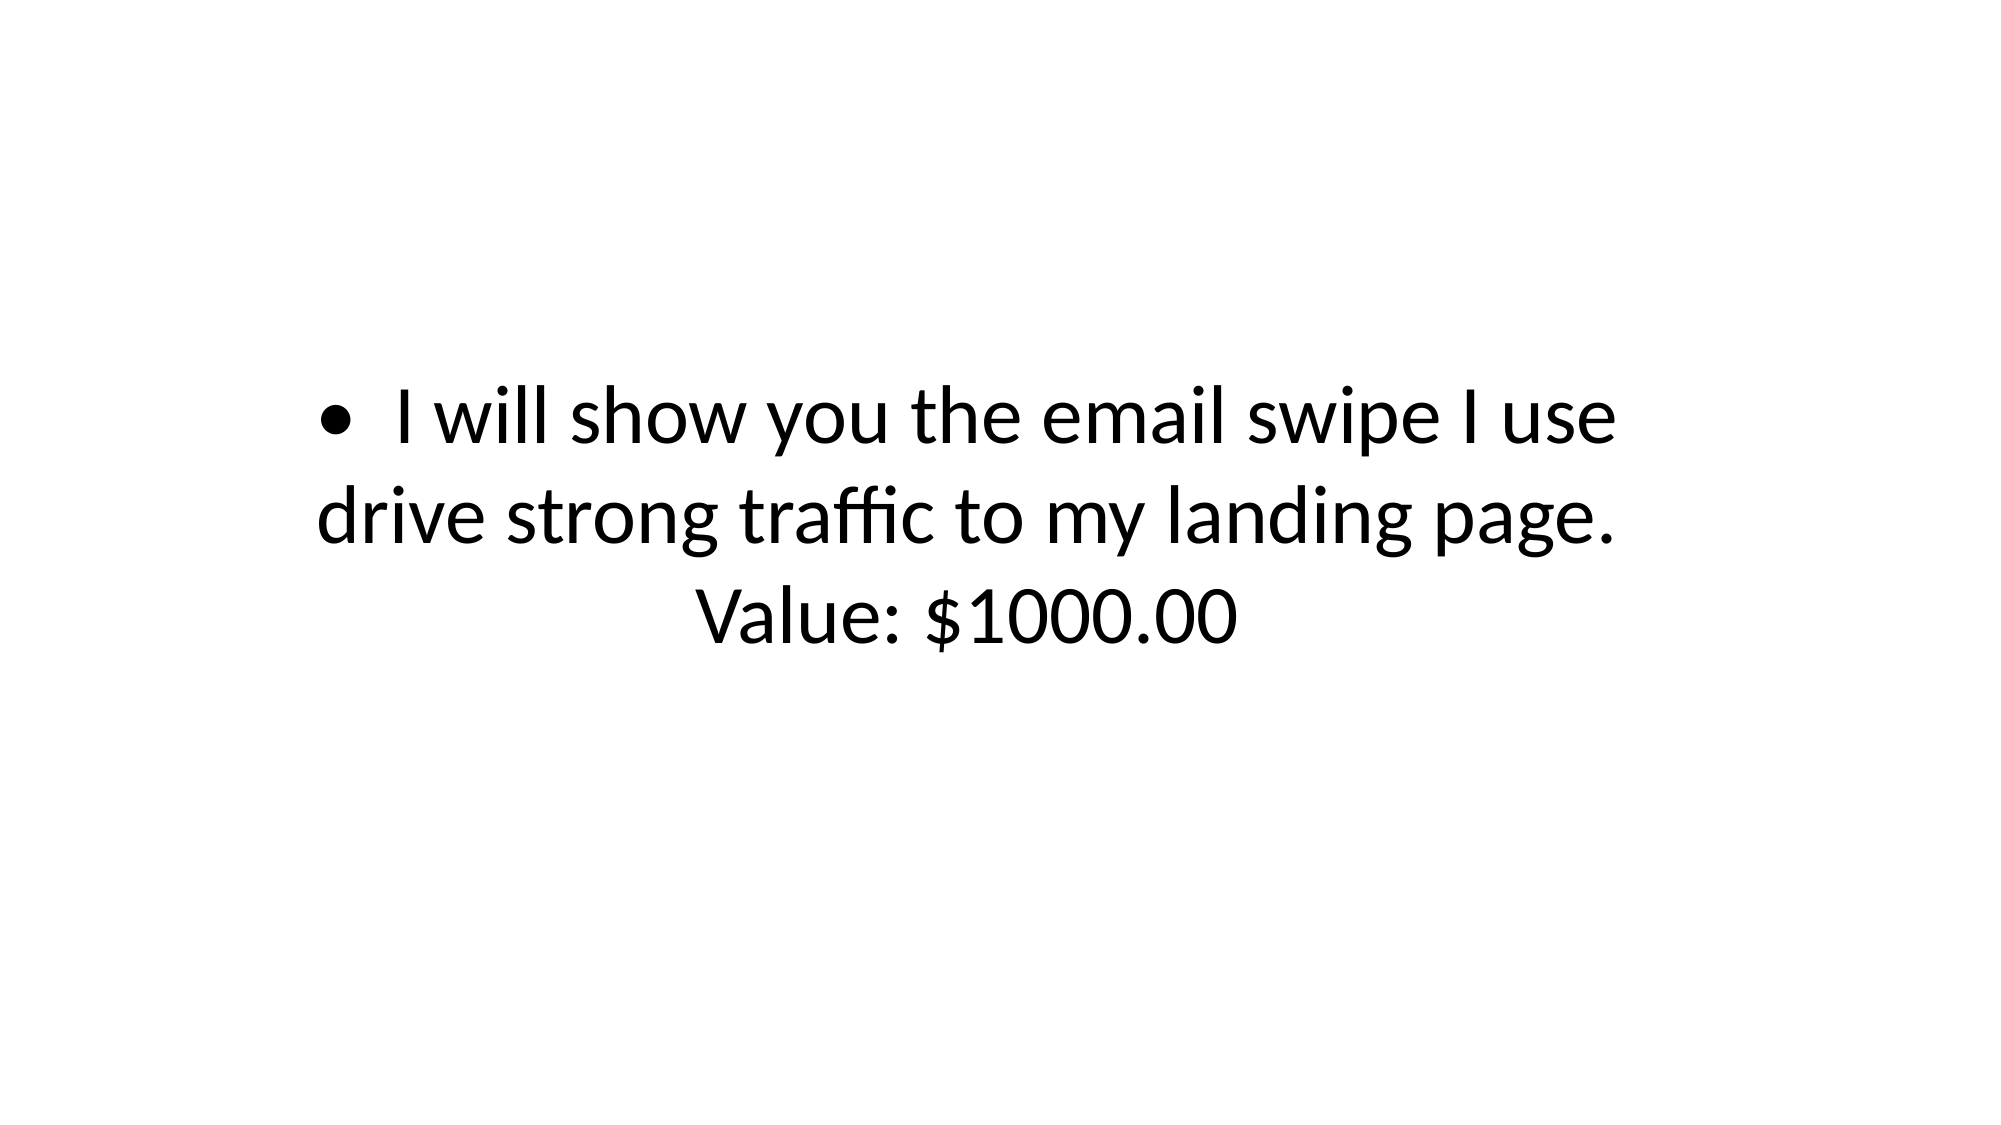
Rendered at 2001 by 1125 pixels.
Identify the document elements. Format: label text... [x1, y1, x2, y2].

text_box • I will show you the email swipe I use drive strong traffic to my landing page. Value: $1000.00 [261, 352, 1674, 668]
